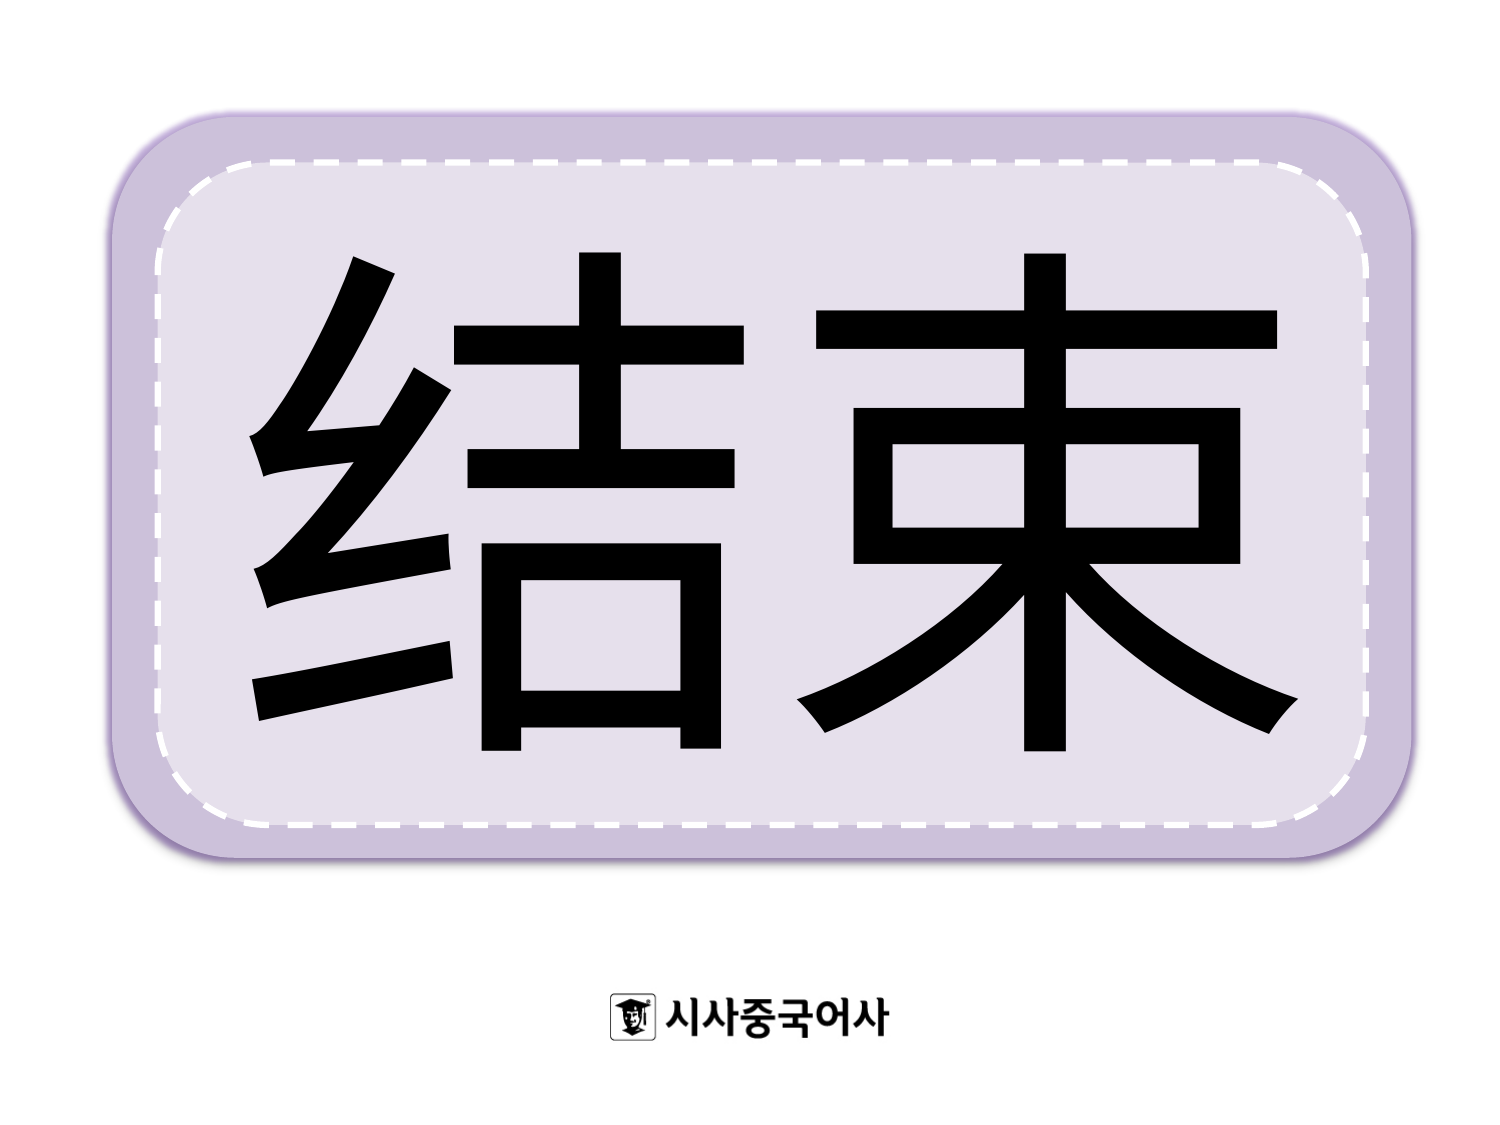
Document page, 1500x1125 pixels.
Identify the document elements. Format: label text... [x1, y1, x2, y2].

text_box 结束 [171, 160, 1380, 824]
picture [602, 987, 898, 1047]
